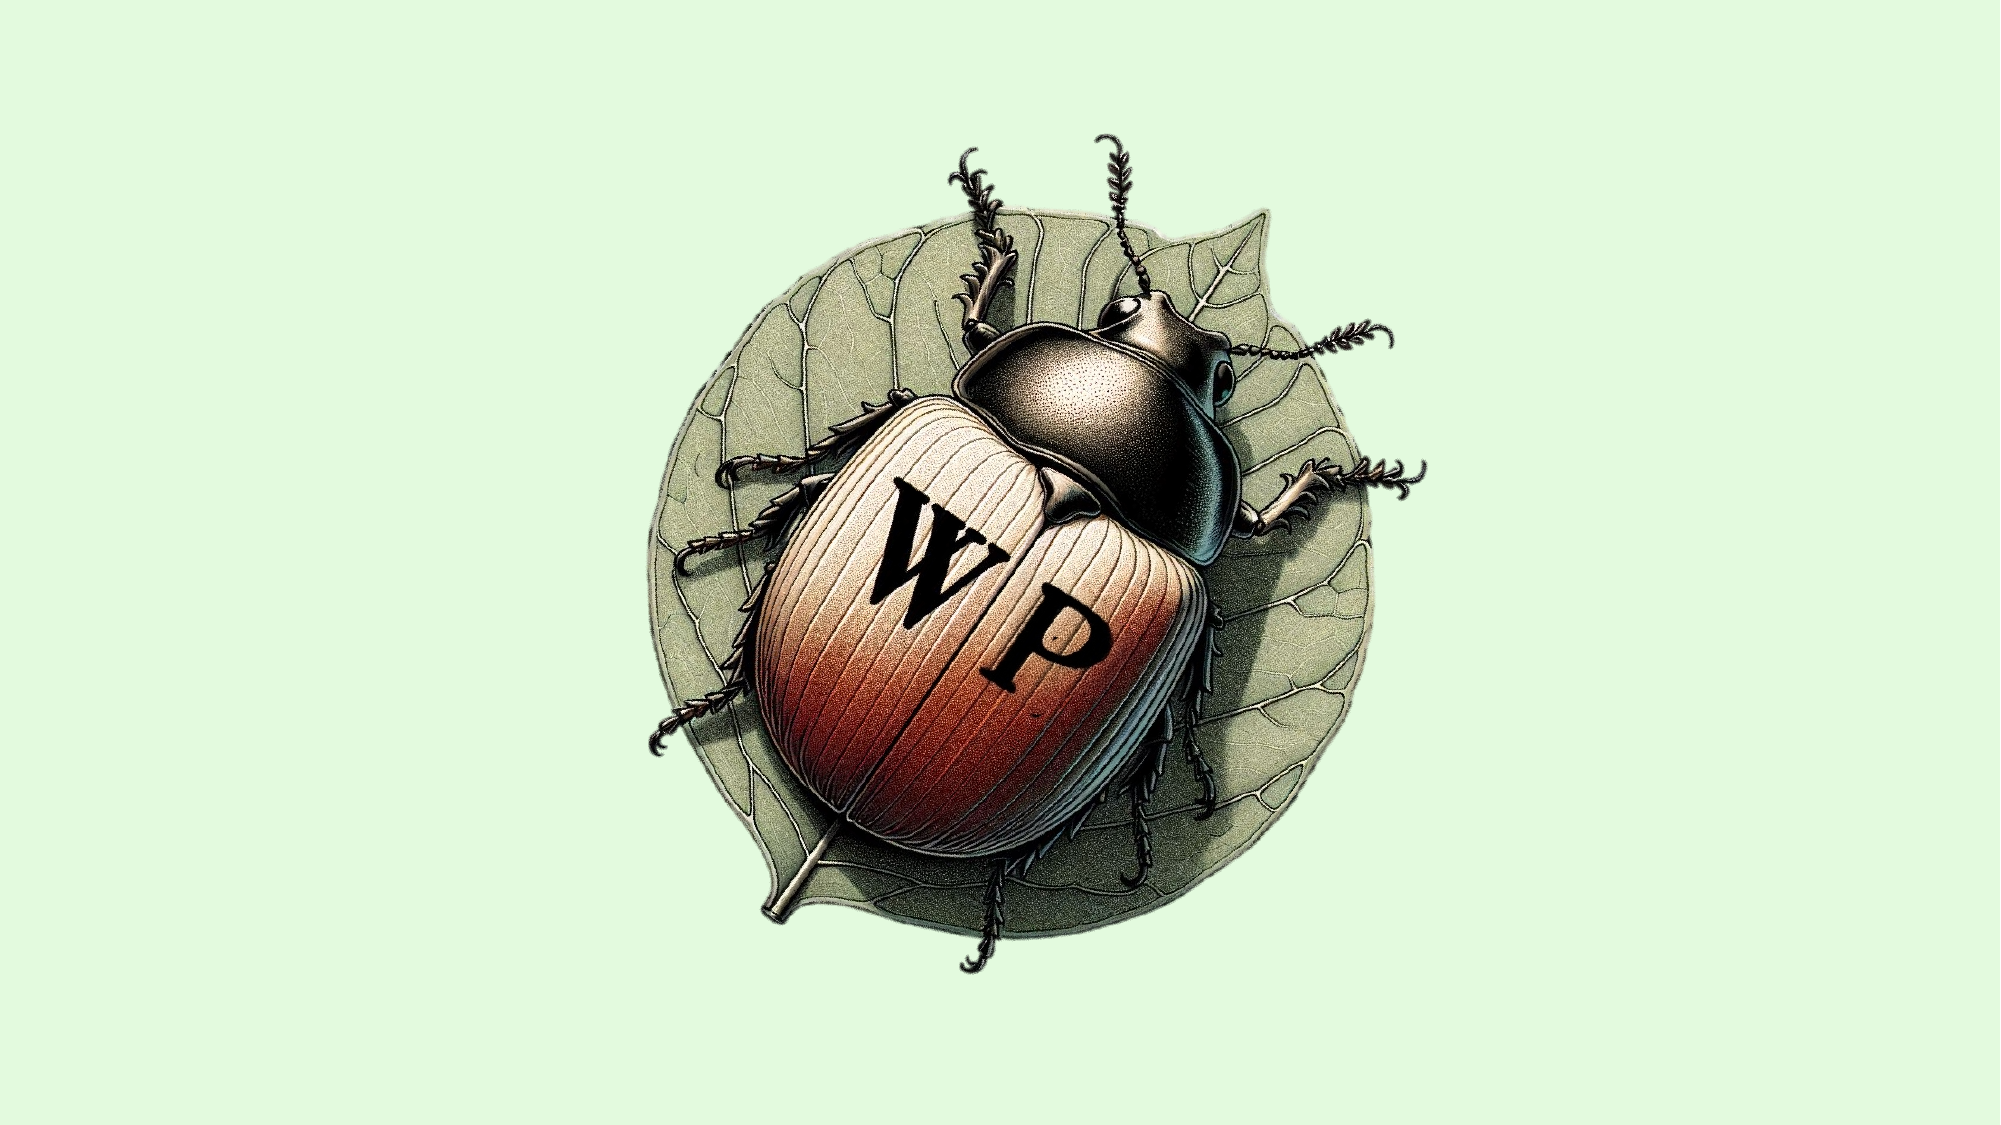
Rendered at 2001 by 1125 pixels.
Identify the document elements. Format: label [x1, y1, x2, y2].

picture [378, 0, 1662, 1125]
